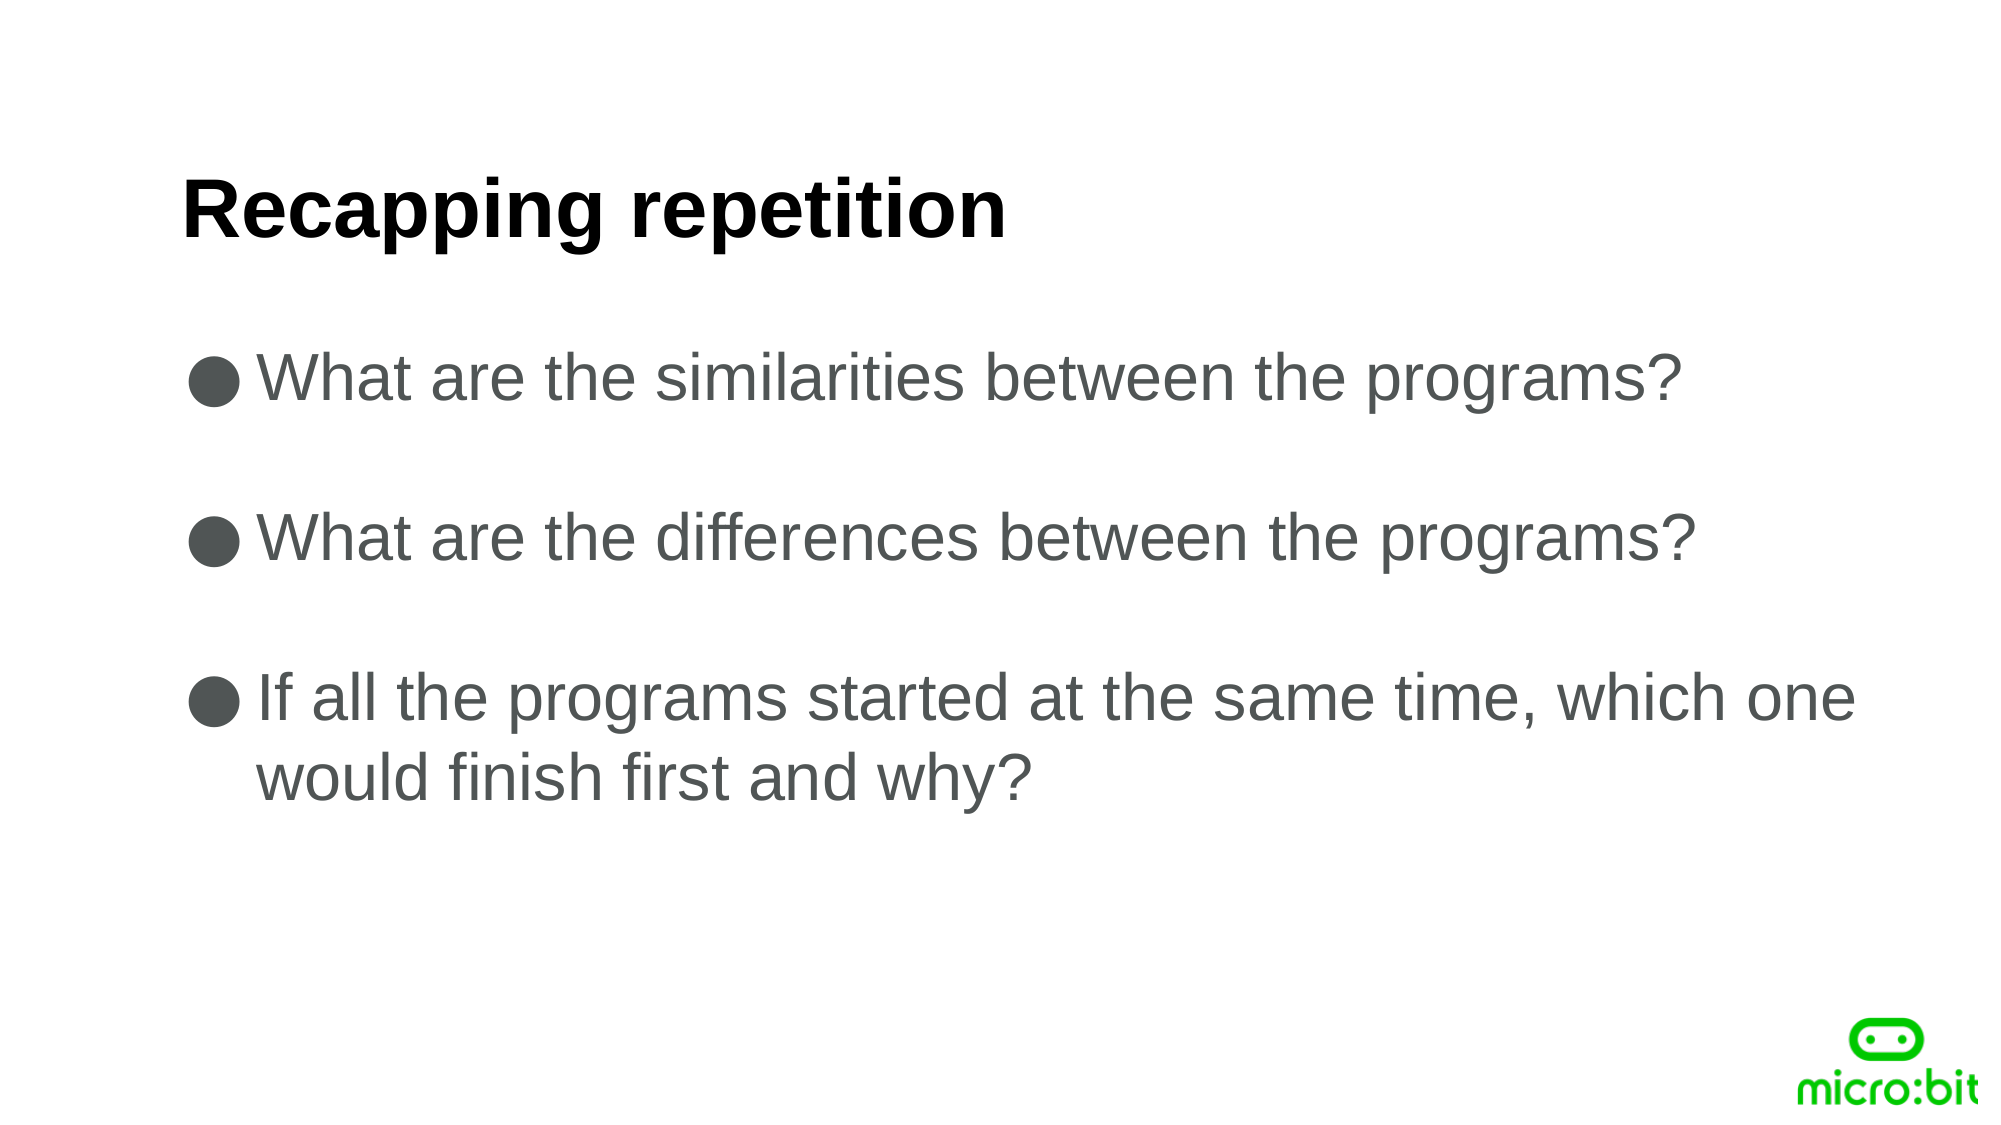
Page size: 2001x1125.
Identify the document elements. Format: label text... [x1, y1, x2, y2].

picture [1797, 1017, 1978, 1106]
text_box Recapping repetition What are the similarities between the programs? What are the differences between the programs? If all the programs started at the same time, which one would finish first and why? [166, 60, 1918, 884]
